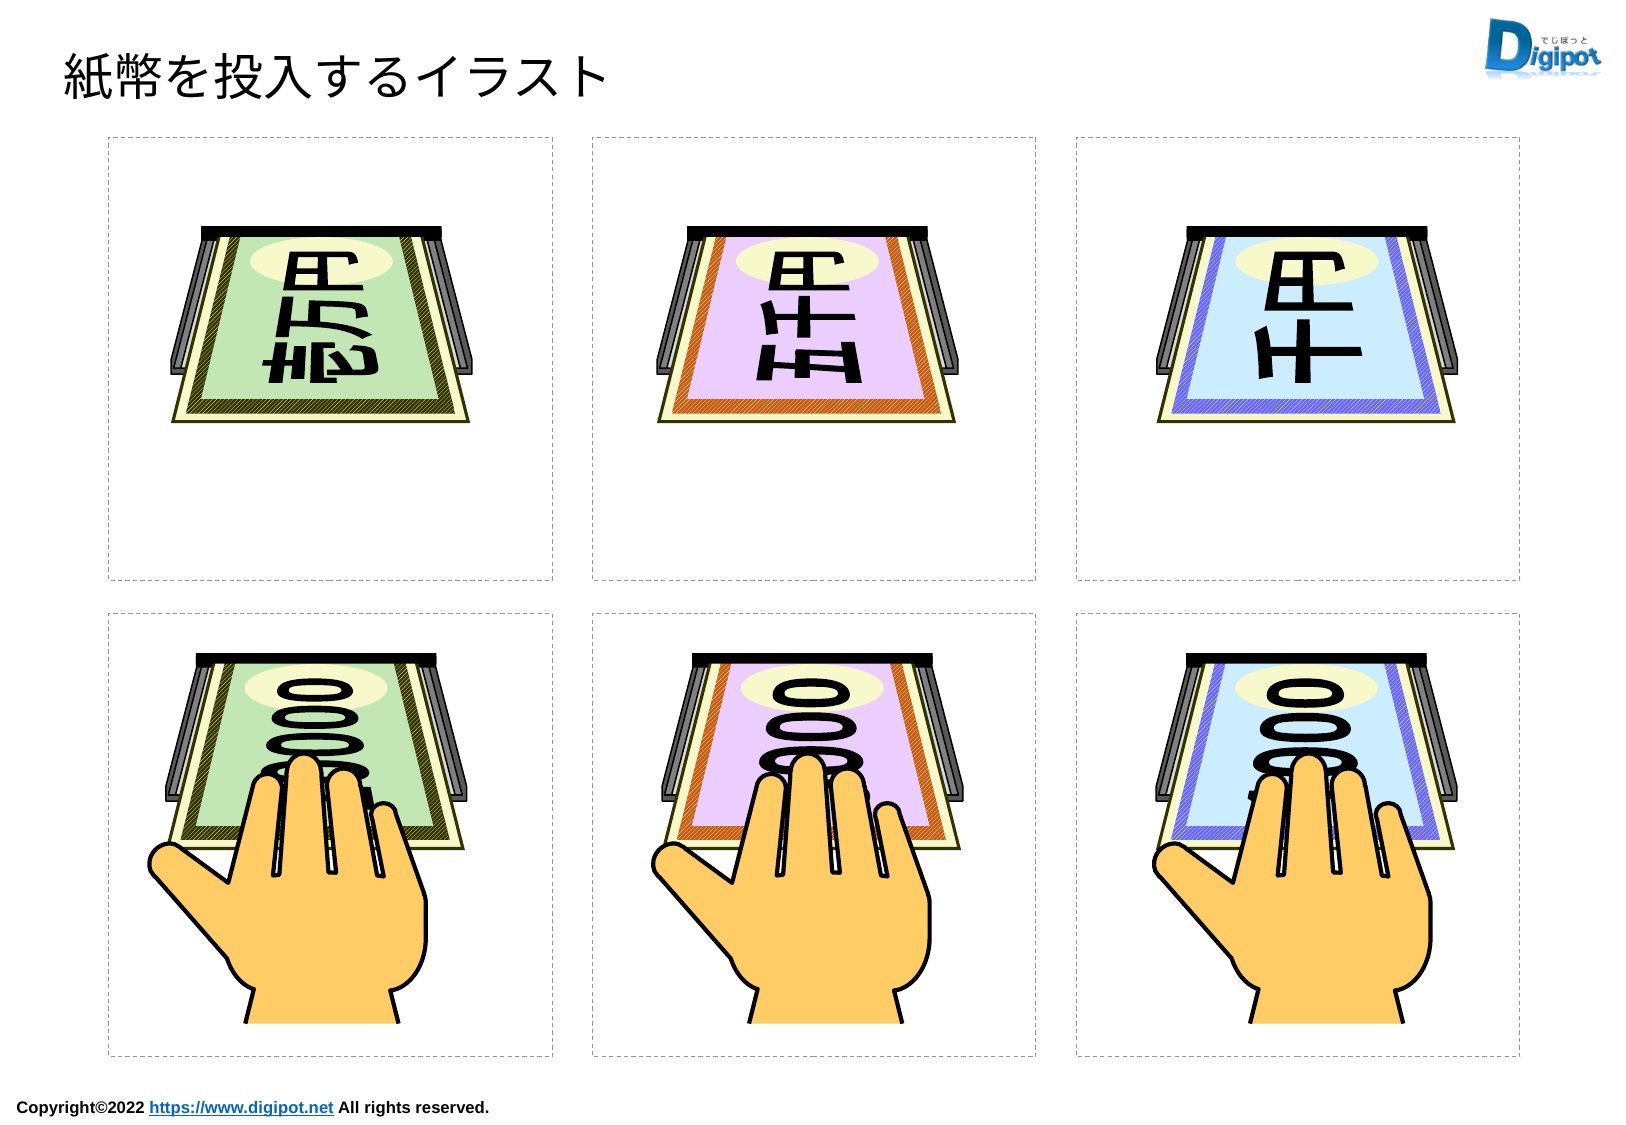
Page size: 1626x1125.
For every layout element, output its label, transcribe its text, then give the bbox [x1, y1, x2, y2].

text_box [165, 652, 467, 849]
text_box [1156, 652, 1457, 849]
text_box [1156, 226, 1458, 422]
picture [1485, 18, 1602, 82]
text_box [653, 847, 930, 1024]
text_box [1154, 849, 1431, 1024]
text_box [662, 652, 963, 849]
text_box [171, 226, 472, 422]
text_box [657, 226, 958, 422]
text_box [149, 844, 426, 1024]
text_box 紙幣を投入するイラスト [48, 38, 628, 113]
